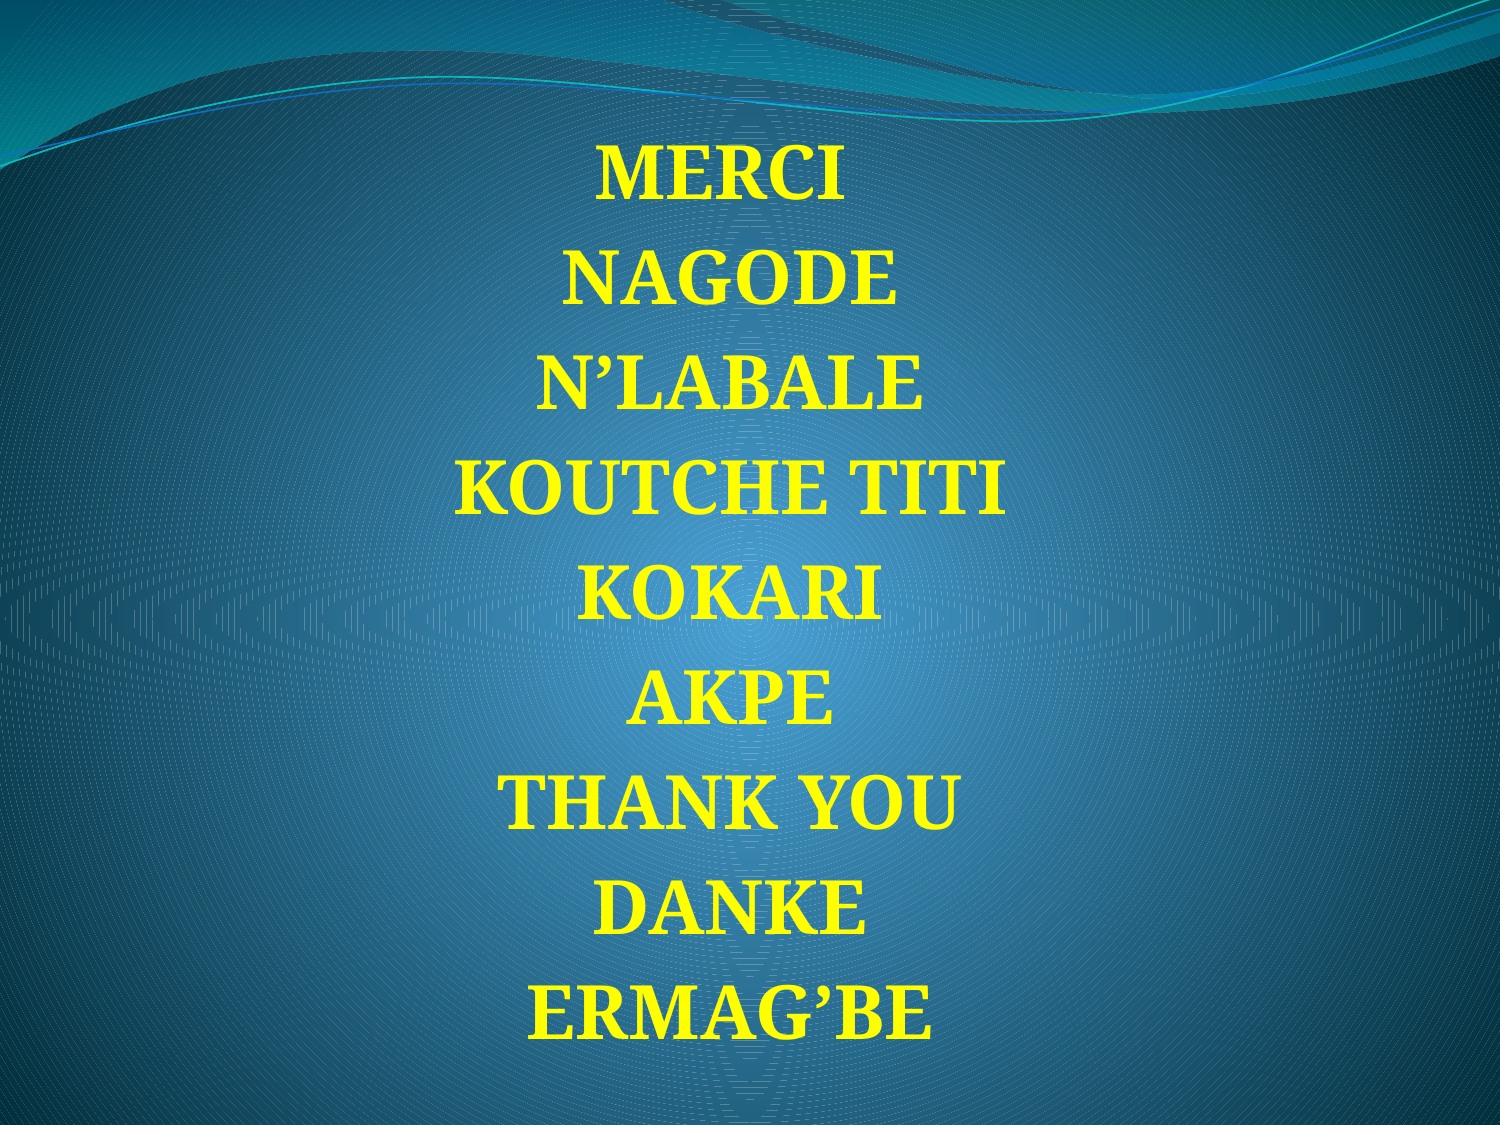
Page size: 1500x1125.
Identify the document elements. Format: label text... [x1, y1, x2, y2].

subtitle MERCI NAGODE N’LABALE KOUTCHE TITI KOKARI AKPE THANK YOU DANKE ERMAG’BE [87, 117, 1376, 1079]
